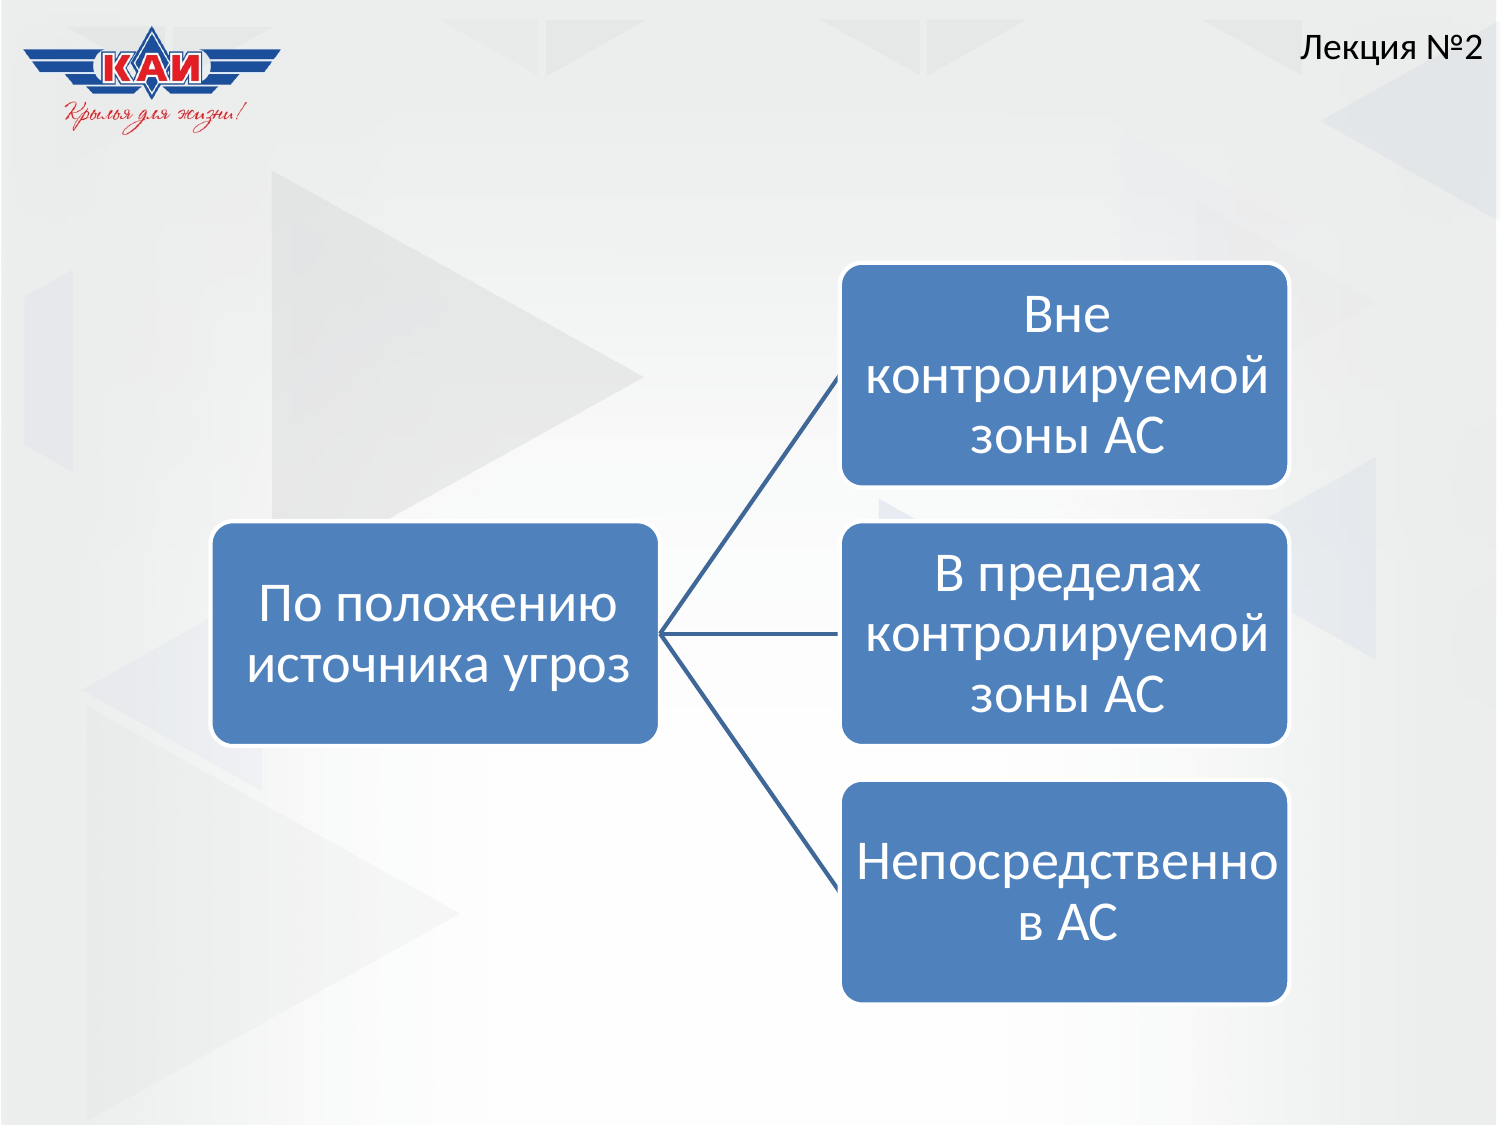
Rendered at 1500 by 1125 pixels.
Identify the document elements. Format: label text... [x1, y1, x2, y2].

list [74, 262, 1426, 1006]
picture [0, 0, 1500, 1125]
text_box Лекция №2 [1285, 14, 1499, 75]
